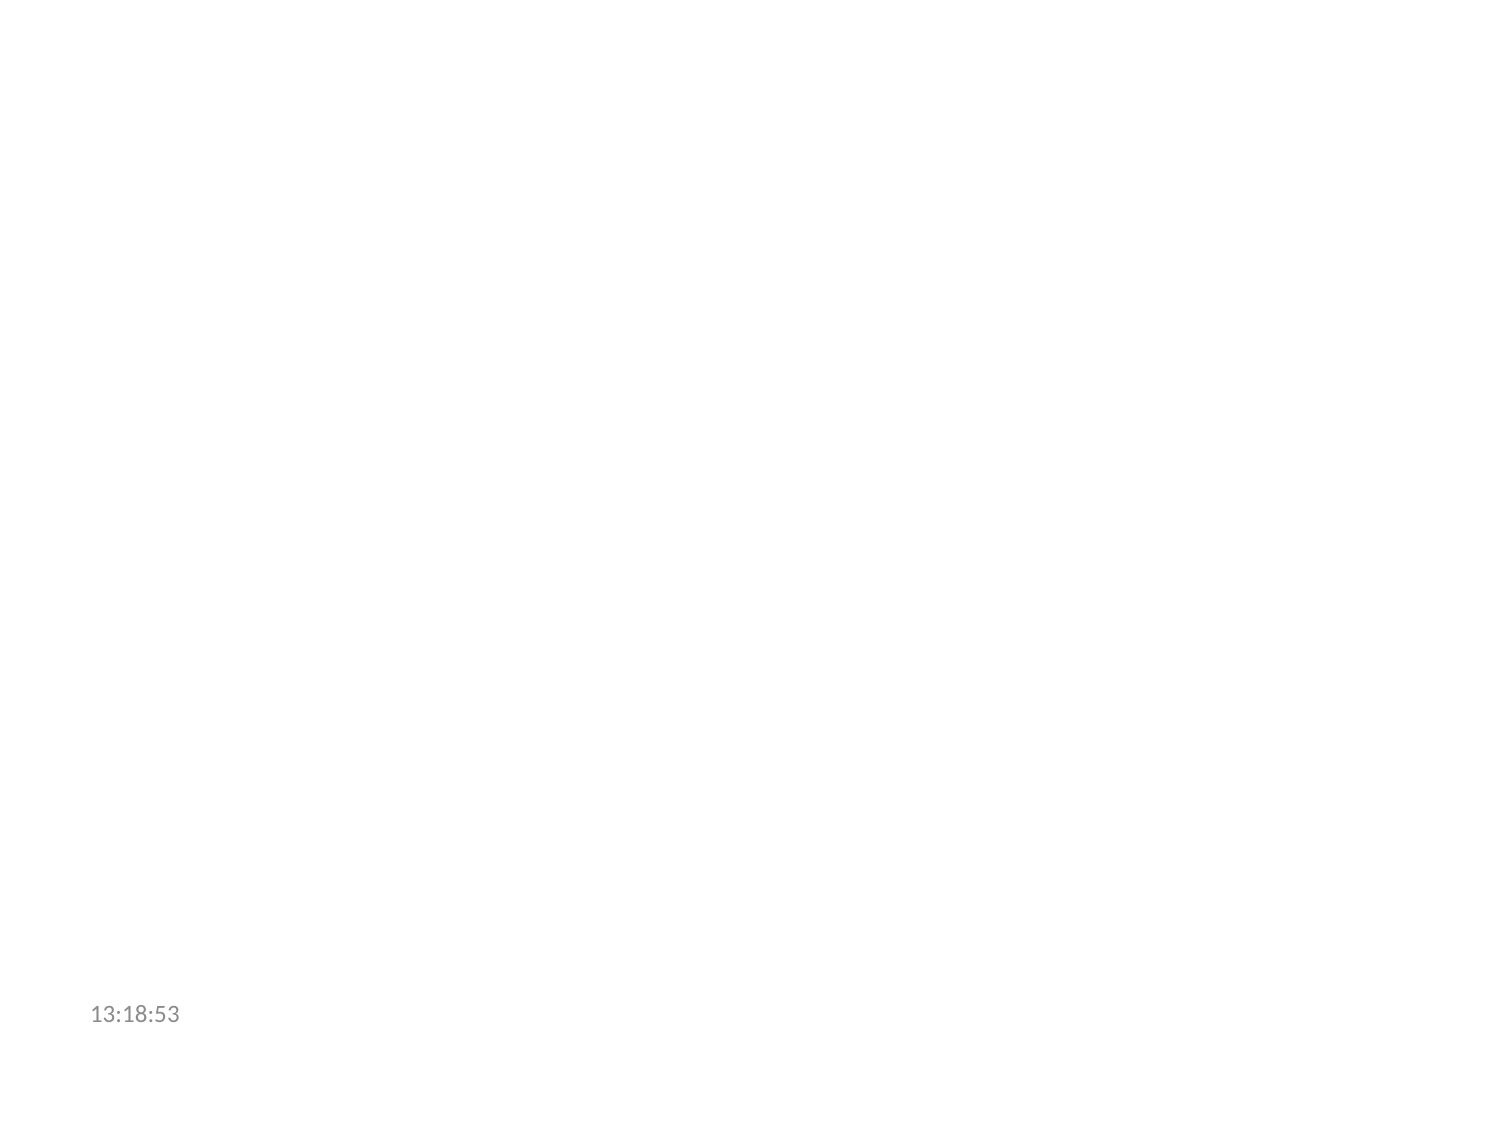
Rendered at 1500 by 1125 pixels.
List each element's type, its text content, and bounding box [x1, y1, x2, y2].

text_box 15:35:09 [75, 982, 425, 1043]
